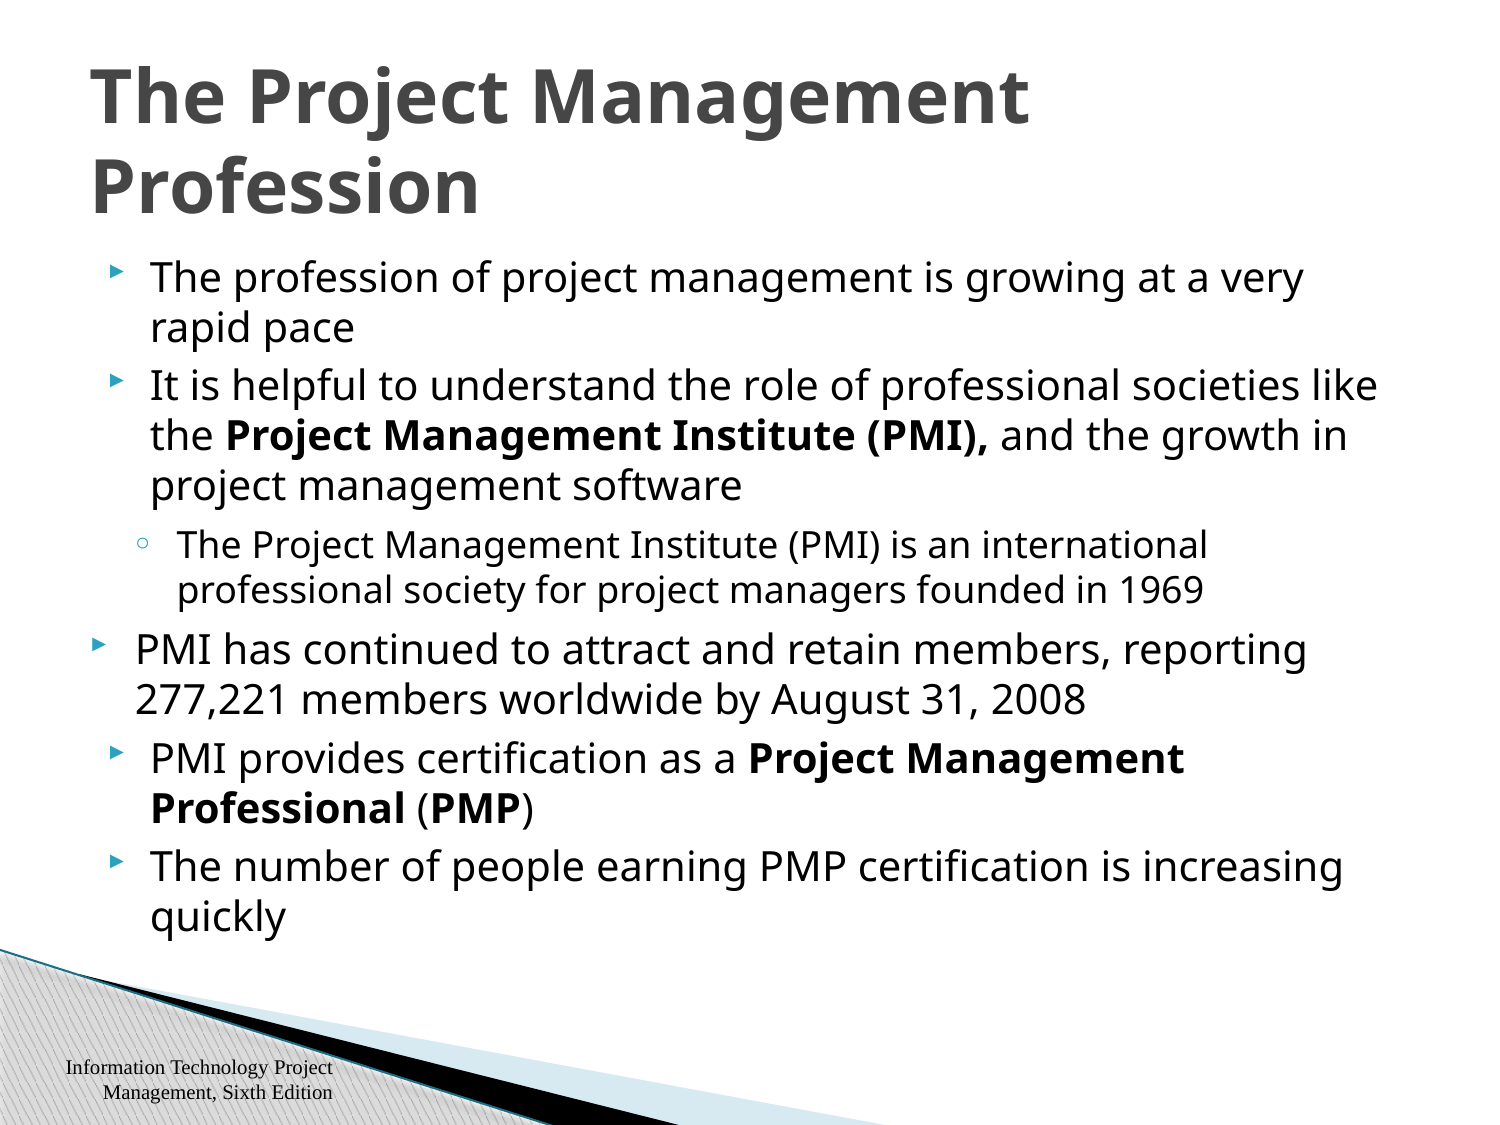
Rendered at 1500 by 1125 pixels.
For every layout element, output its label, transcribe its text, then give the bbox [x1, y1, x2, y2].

title The Project Management Profession [75, 45, 1425, 233]
list The profession of project management is growing at a very rapid pace It is helpful to understand the role of professional societies like the Project Management Institute (PMI), and the growth in project management software The Project Management Institute (PMI) is an international professional society for project managers founded in 1969 PMI has continued to attract and retain members, reporting 277,221 members worldwide by August 31, 2008 PMI provides certification as a Project Management Professional (PMP) The number of people earning PMP certification is increasing quickly [75, 243, 1425, 986]
footer Information Technology Project Management, Sixth Edition [0, 1051, 349, 1112]
